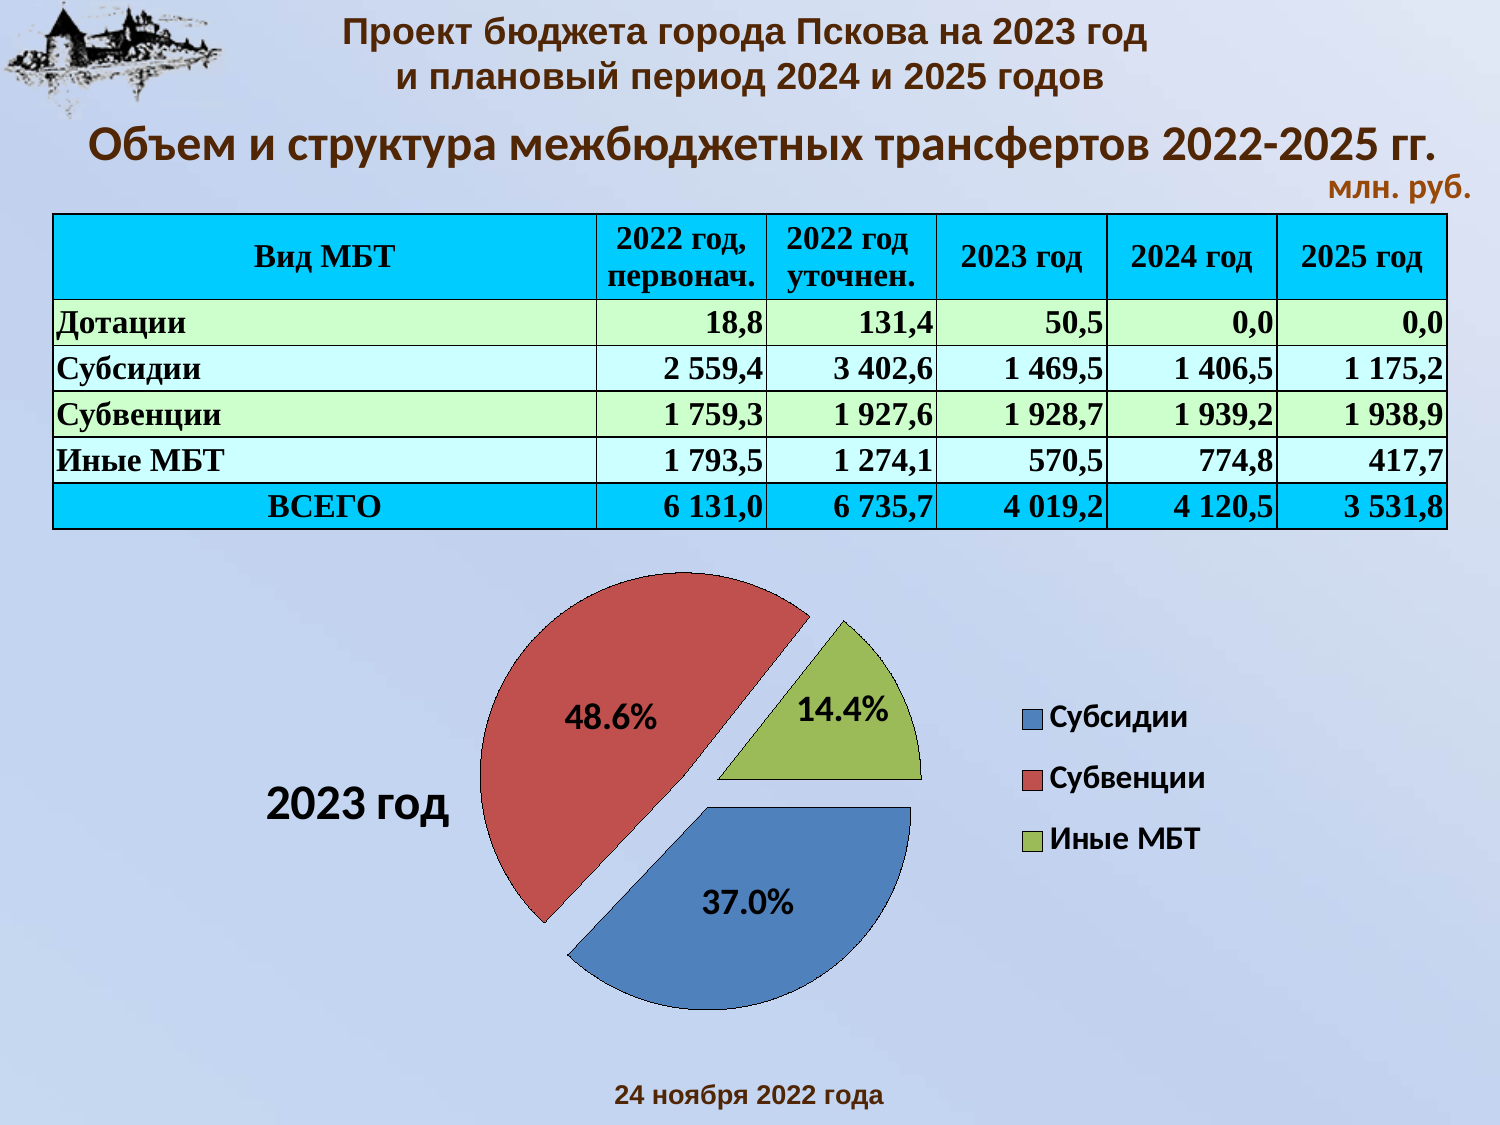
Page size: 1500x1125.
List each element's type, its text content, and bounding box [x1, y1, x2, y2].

table_cell 131,4 [767, 300, 936, 345]
table_cell 774,8 [1108, 438, 1276, 482]
table_cell 4 019,2 [937, 484, 1106, 528]
table_cell 6 131,0 [597, 484, 766, 528]
table_cell 50,5 [937, 300, 1106, 345]
table_header 2022 год, первонач. [597, 215, 766, 299]
table_cell 4 120,5 [1108, 484, 1276, 528]
table_cell 3 402,6 [767, 346, 936, 390]
table_cell 1 469,5 [937, 346, 1106, 390]
table_cell 1 927,6 [767, 392, 936, 436]
table_cell Иные МБТ [54, 438, 596, 482]
table_cell 2 559,4 [597, 346, 766, 390]
picture [0, 105, 1500, 1125]
table_cell Дотации [54, 300, 596, 345]
table_header 2024 год [1108, 215, 1276, 299]
table_cell 1 406,5 [1108, 346, 1276, 390]
table_cell 1 175,2 [1278, 346, 1446, 390]
table_cell 1 938,9 [1278, 392, 1446, 436]
table_cell 18,8 [597, 300, 766, 345]
table_cell 1 928,7 [937, 392, 1106, 436]
text_box млн. руб. [1312, 155, 1488, 213]
table_cell 570,5 [937, 438, 1106, 482]
table_cell 0,0 [1108, 300, 1276, 345]
table_cell 1 759,3 [597, 392, 766, 436]
text_box Объем и структура межбюджетных трансфертов 2022-2025 гг. [73, 103, 1452, 179]
table_cell 1 274,1 [767, 438, 936, 482]
text_box Проект бюджета города Пскова на 2023 год и плановый период 2024 и 2025 годов [0, 0, 1500, 105]
table_cell 0,0 [1278, 300, 1446, 345]
table_cell 417,7 [1278, 438, 1446, 482]
table_header 2023 год [937, 215, 1106, 299]
table_cell Субсидии [54, 346, 596, 390]
text_box 24 ноября 2022 года [0, 1069, 1499, 1117]
table_header 2025 год [1278, 215, 1446, 299]
chart [241, 538, 1240, 1040]
table_cell 1 939,2 [1108, 392, 1276, 436]
table_header Вид МБТ [54, 215, 596, 299]
table_cell 1 793,5 [597, 438, 766, 482]
table_cell Субвенции [54, 392, 596, 436]
table_cell 6 735,7 [767, 484, 936, 528]
table_header 2022 год уточнен. [767, 215, 936, 299]
table_cell 3 531,8 [1278, 484, 1446, 528]
table_cell ВСЕГО [54, 484, 596, 528]
